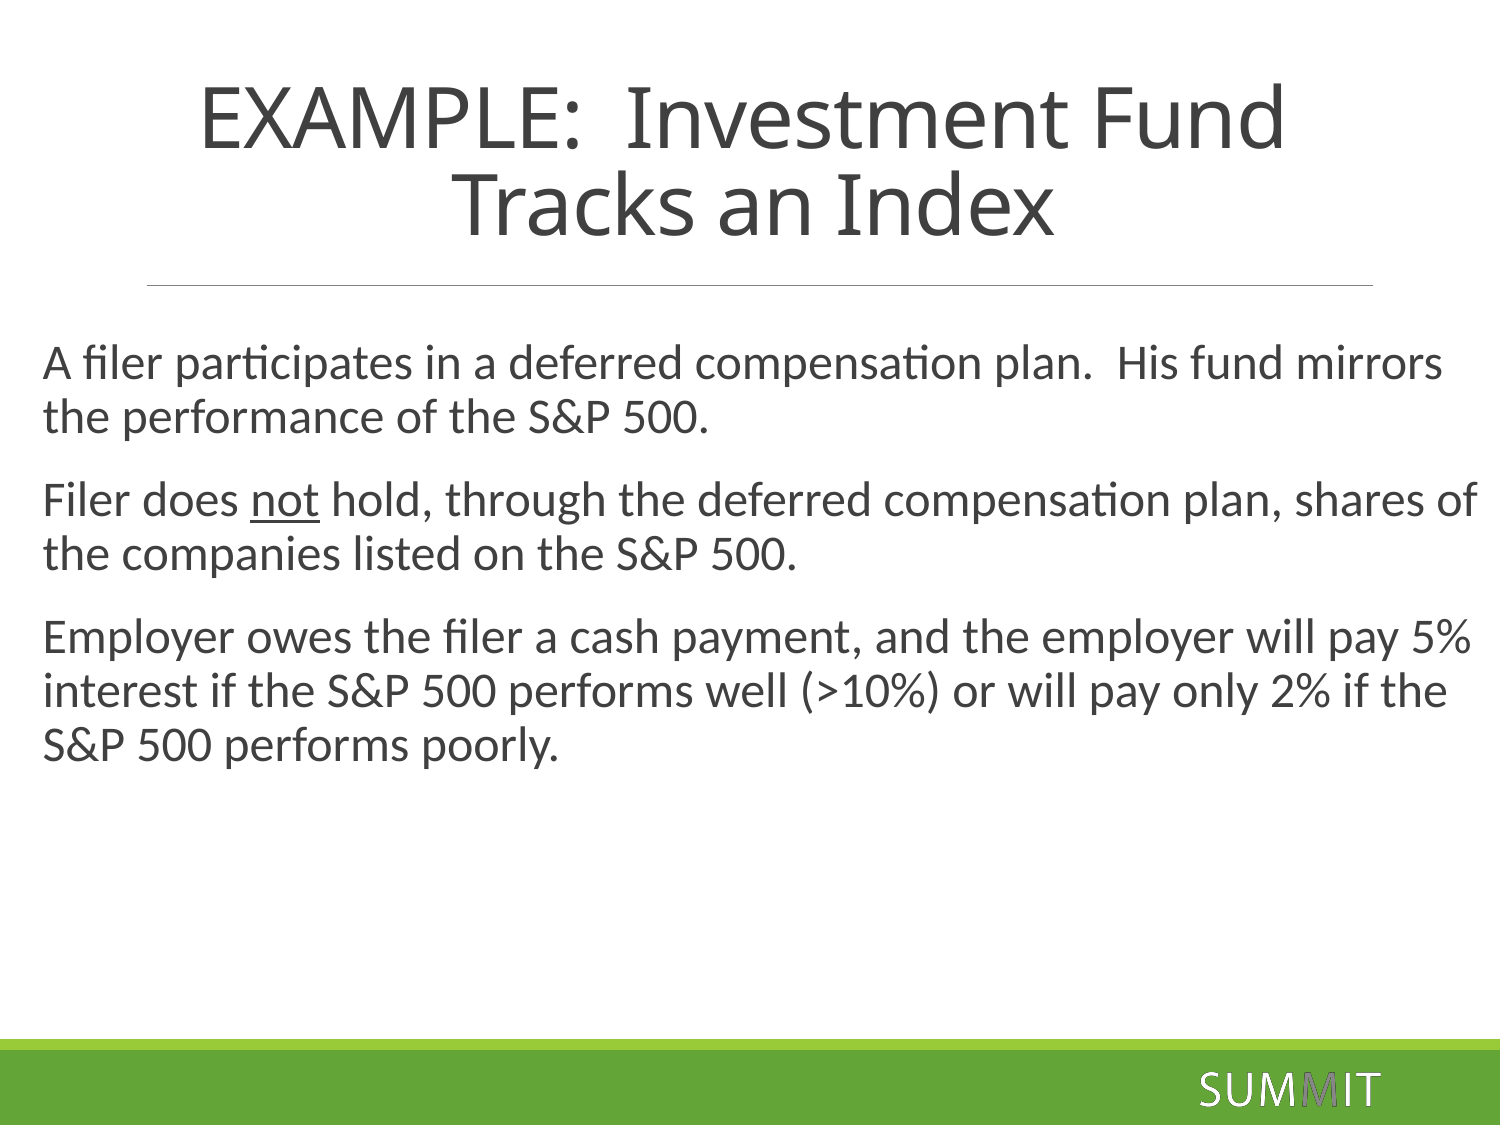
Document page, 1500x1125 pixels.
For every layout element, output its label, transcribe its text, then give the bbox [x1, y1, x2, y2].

picture [1196, 1024, 1386, 1125]
list A filer participates in a deferred compensation plan. His fund mirrors the performance of the S&P 500. Filer does not hold, through the deferred compensation plan, shares of the companies listed on the S&P 500. Employer owes the filer a cash payment, and the employer will pay 5% interest if the S&P 500 performs well (>10%) or will pay only 2% if the S&P 500 performs poorly. [42, 249, 1479, 963]
title EXAMPLE: Investment Fund Tracks an Index [135, 47, 1373, 249]
